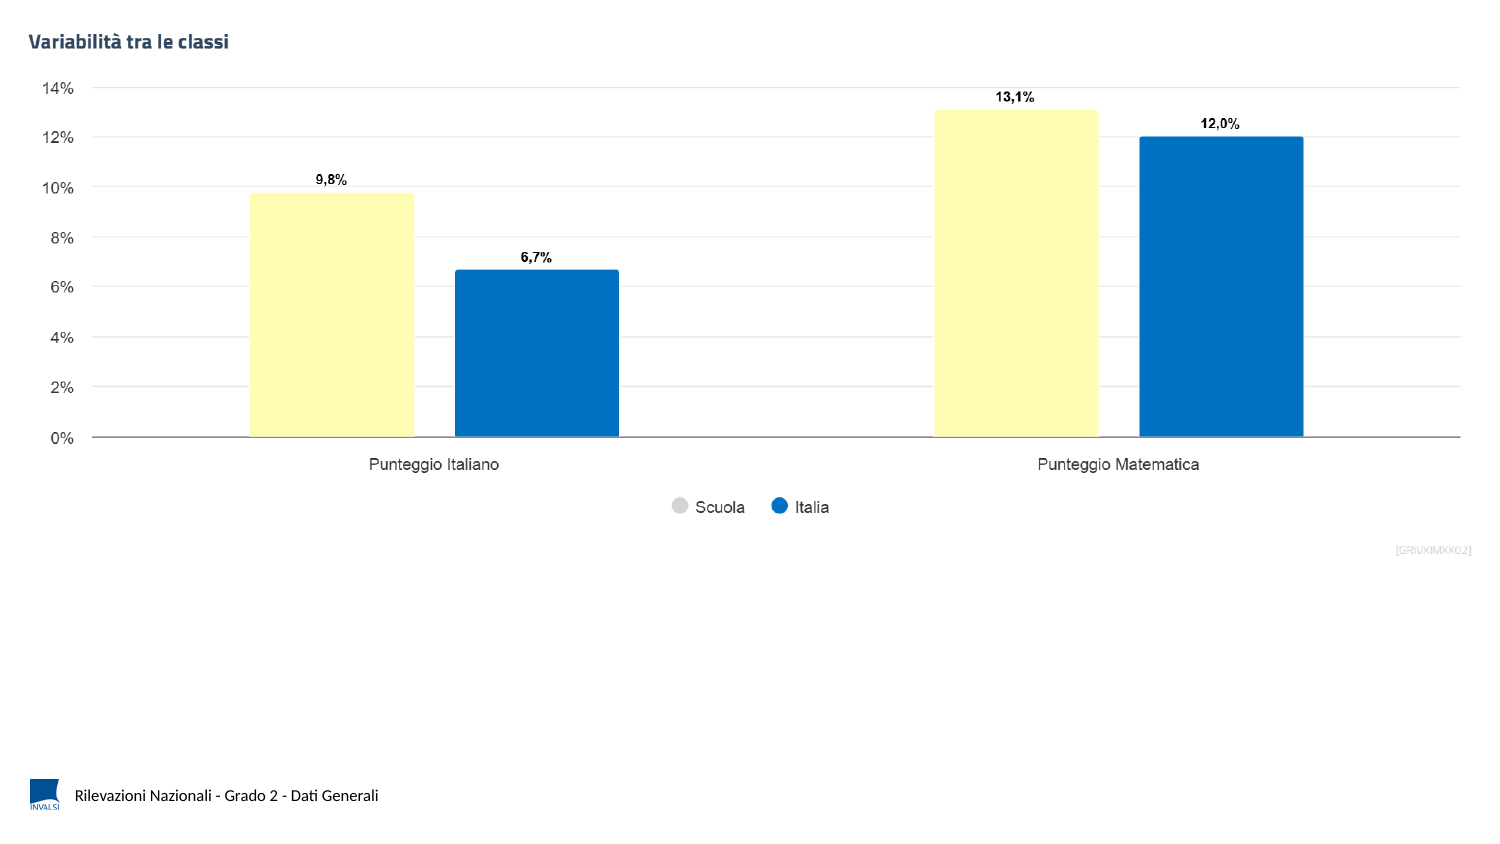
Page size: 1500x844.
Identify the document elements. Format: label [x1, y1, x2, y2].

picture [0, 0, 1500, 642]
picture [29, 779, 60, 810]
